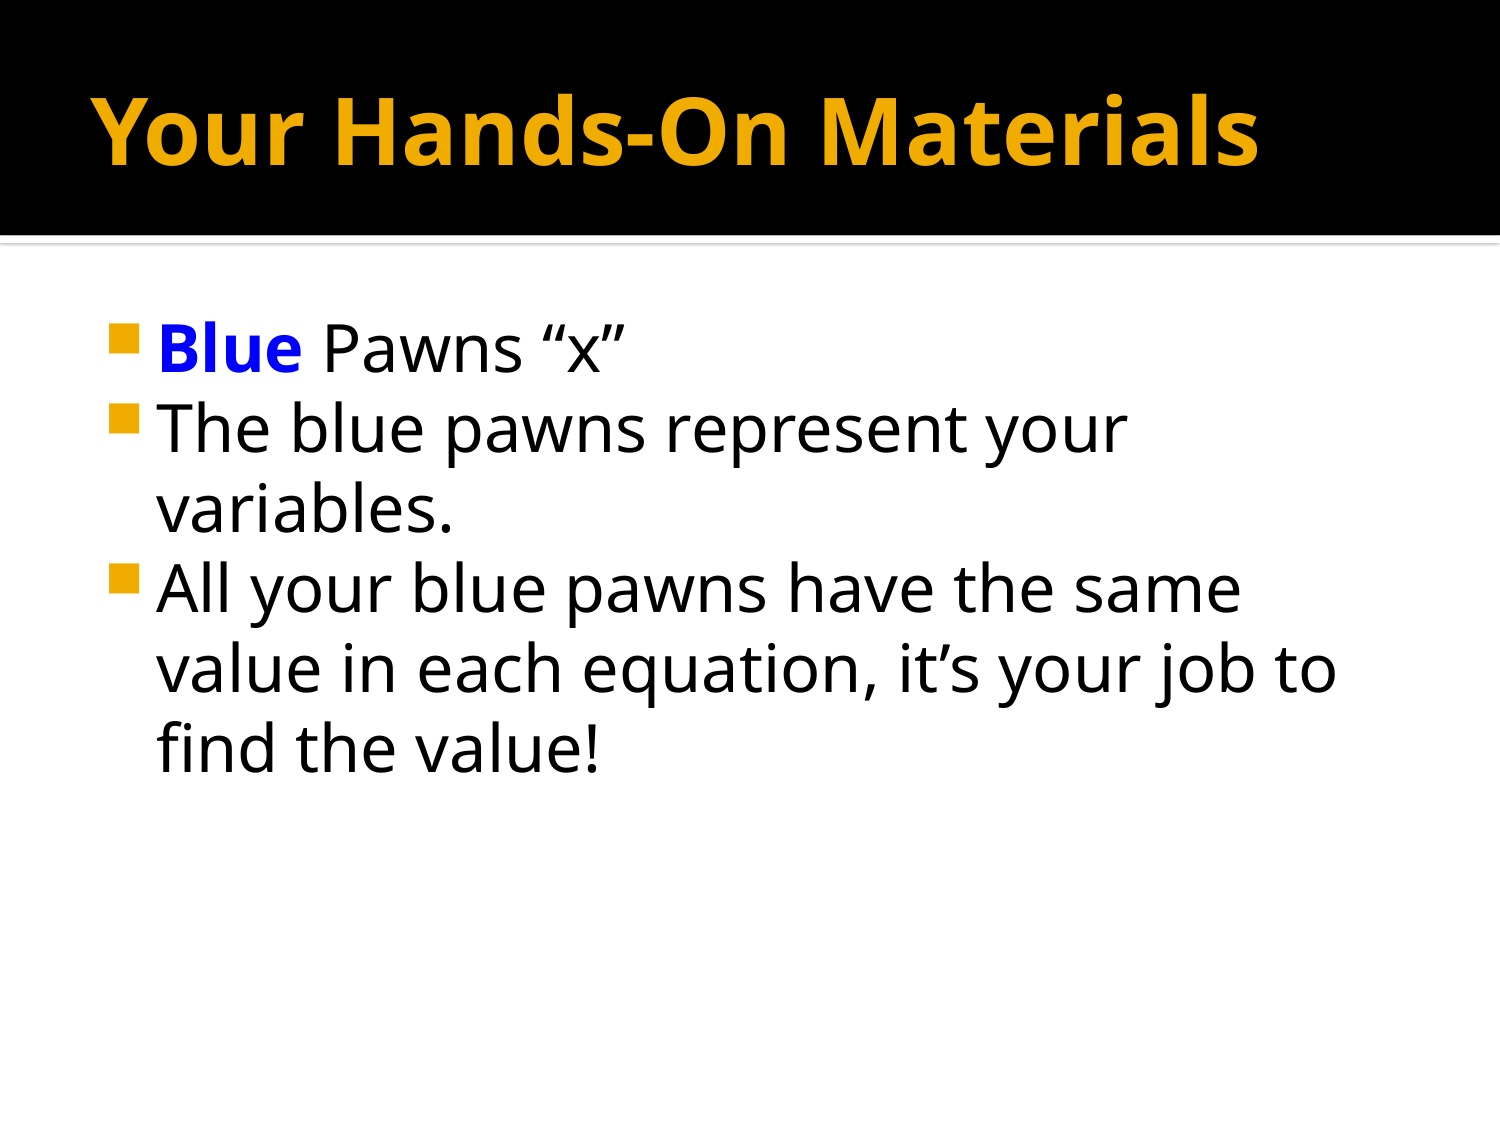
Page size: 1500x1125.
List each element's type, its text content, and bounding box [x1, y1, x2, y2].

list Blue Pawns “x” The blue pawns represent your variables. All your blue pawns have the same value in each equation, it’s your job to find the value! [75, 291, 1425, 1050]
title Your Hands-On Materials [75, 25, 1425, 231]
